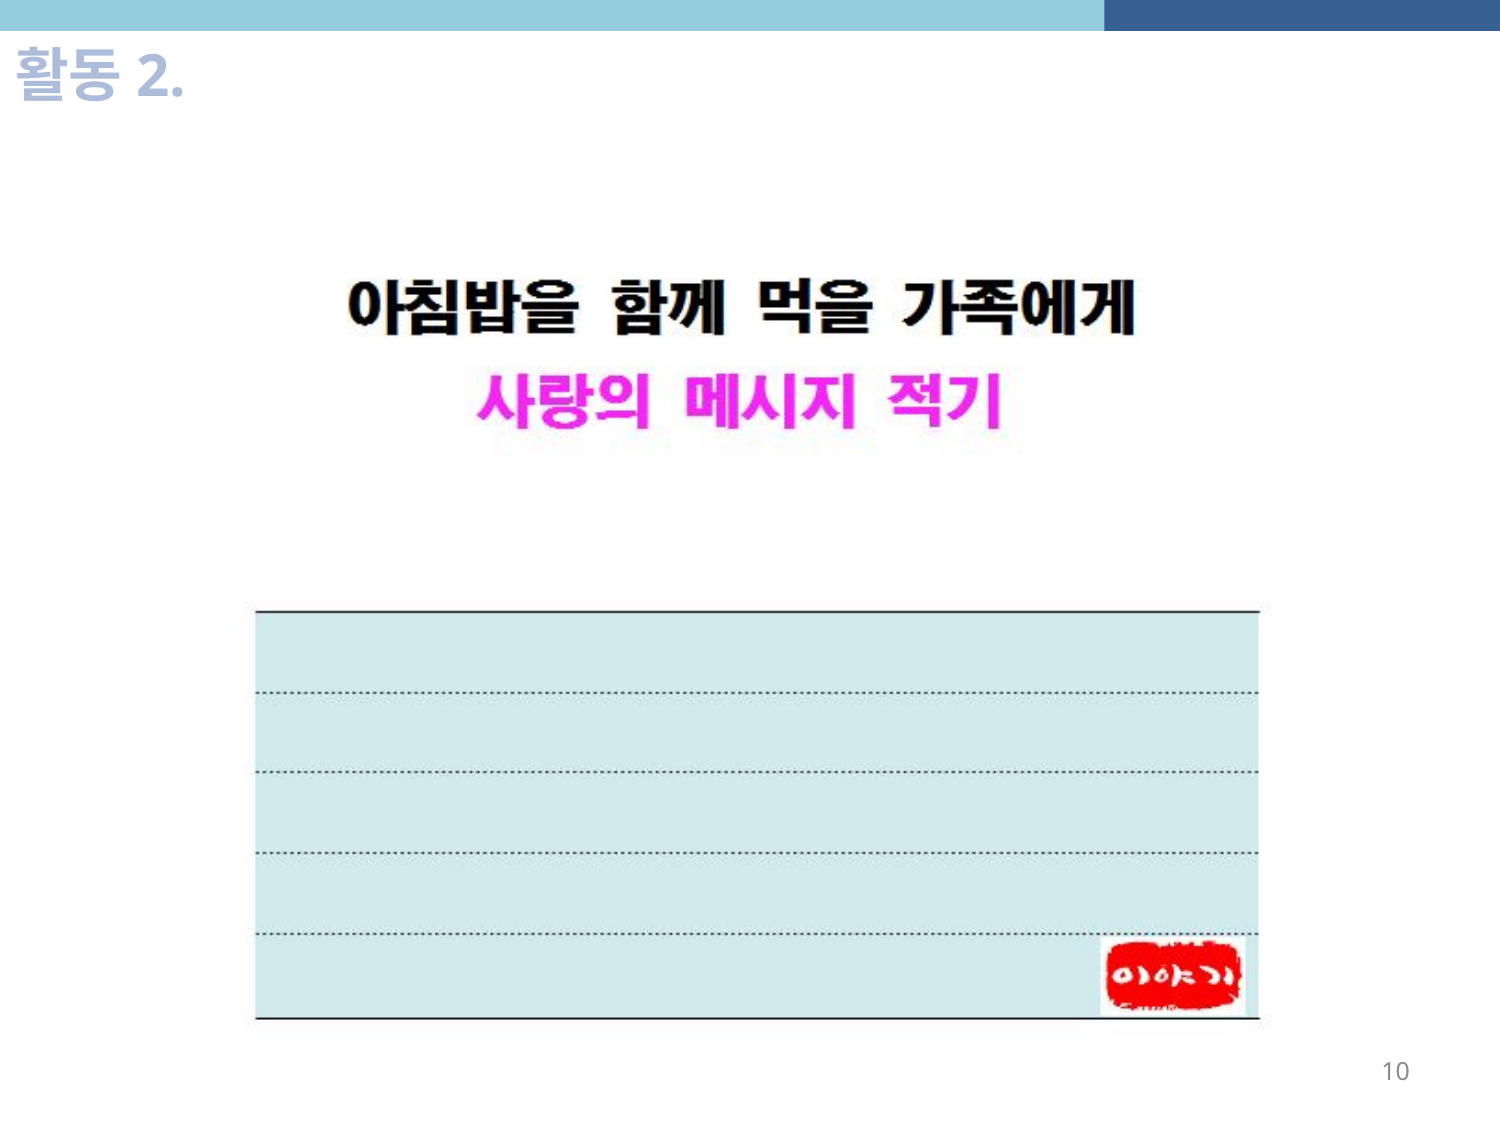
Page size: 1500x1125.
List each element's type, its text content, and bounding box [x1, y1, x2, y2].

text_box 활동2. [0, 33, 231, 116]
picture [229, 249, 1279, 1042]
text_box [0, 0, 1102, 33]
slide_number 10 [1074, 1042, 1425, 1103]
text_box [1102, 0, 1500, 33]
